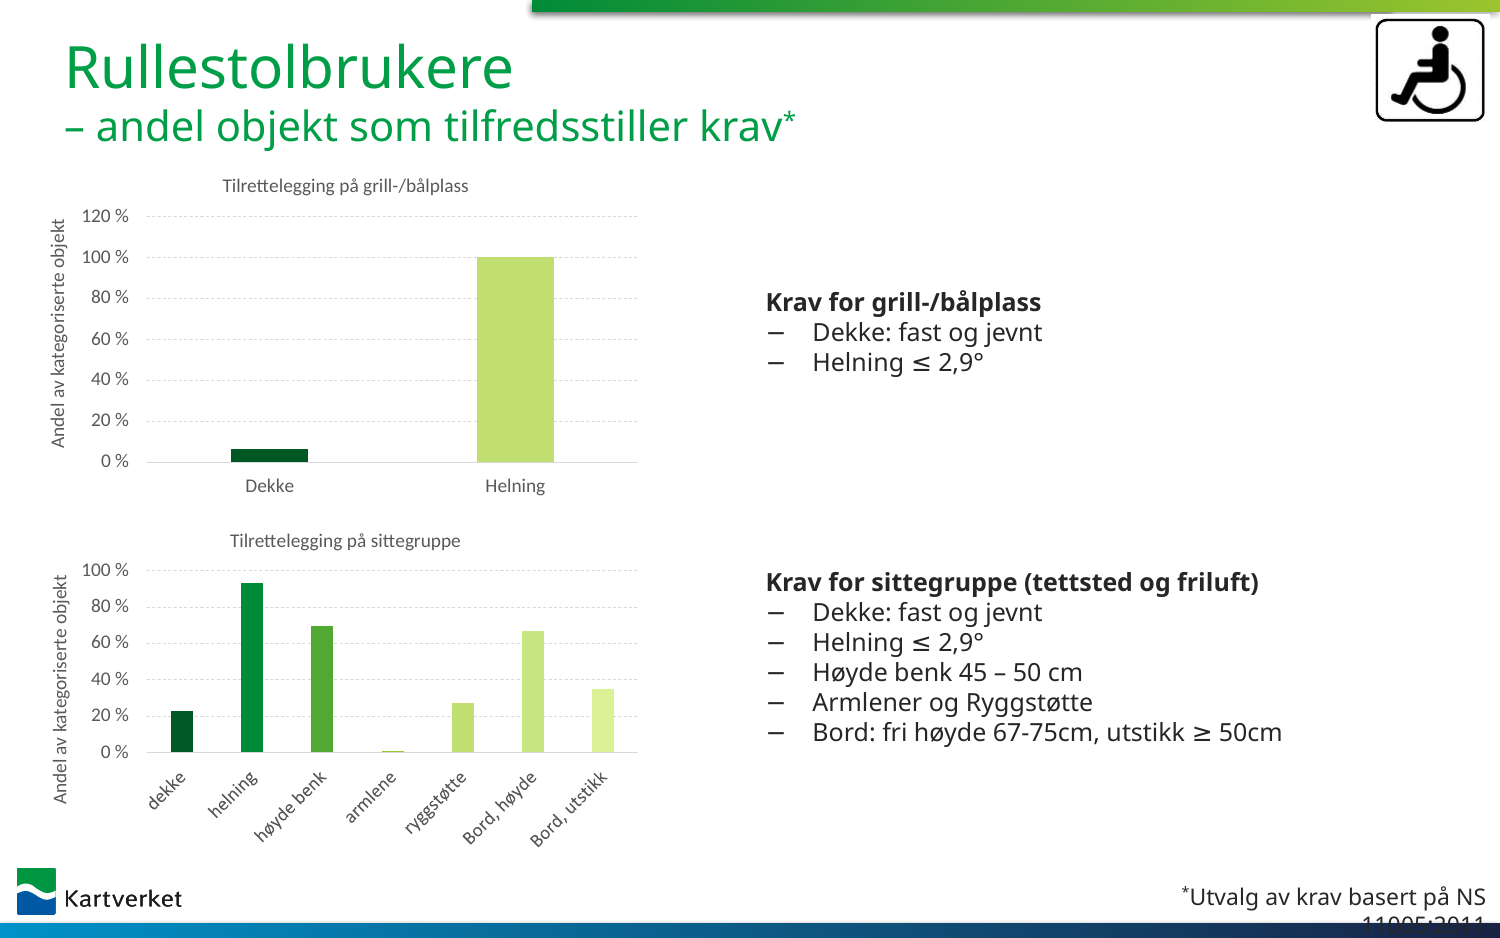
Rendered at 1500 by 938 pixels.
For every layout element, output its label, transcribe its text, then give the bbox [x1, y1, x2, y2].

text_box Rullestolbrukere – andel objekt som tilfredsstiller krav* [49, 14, 1431, 158]
picture [41, 166, 650, 505]
text_box Krav for grill-/bålplass Dekke: fast og jevnt Helning ≤ 2,9° [750, 279, 1452, 384]
text_box Krav for sittegruppe (tettsted og friluft) Dekke: fast og jevnt Helning ≤ 2,9° Høyde benk 45 – 50 cm Armlener og Ryggstøtte Bord: fri høyde 67-75cm, utstikk ≥ 50cm [750, 559, 1500, 754]
text_box *Utvalg av krav basert på NS 11005:2011 [1068, 873, 1500, 938]
picture [1371, 13, 1491, 127]
picture [41, 520, 650, 859]
